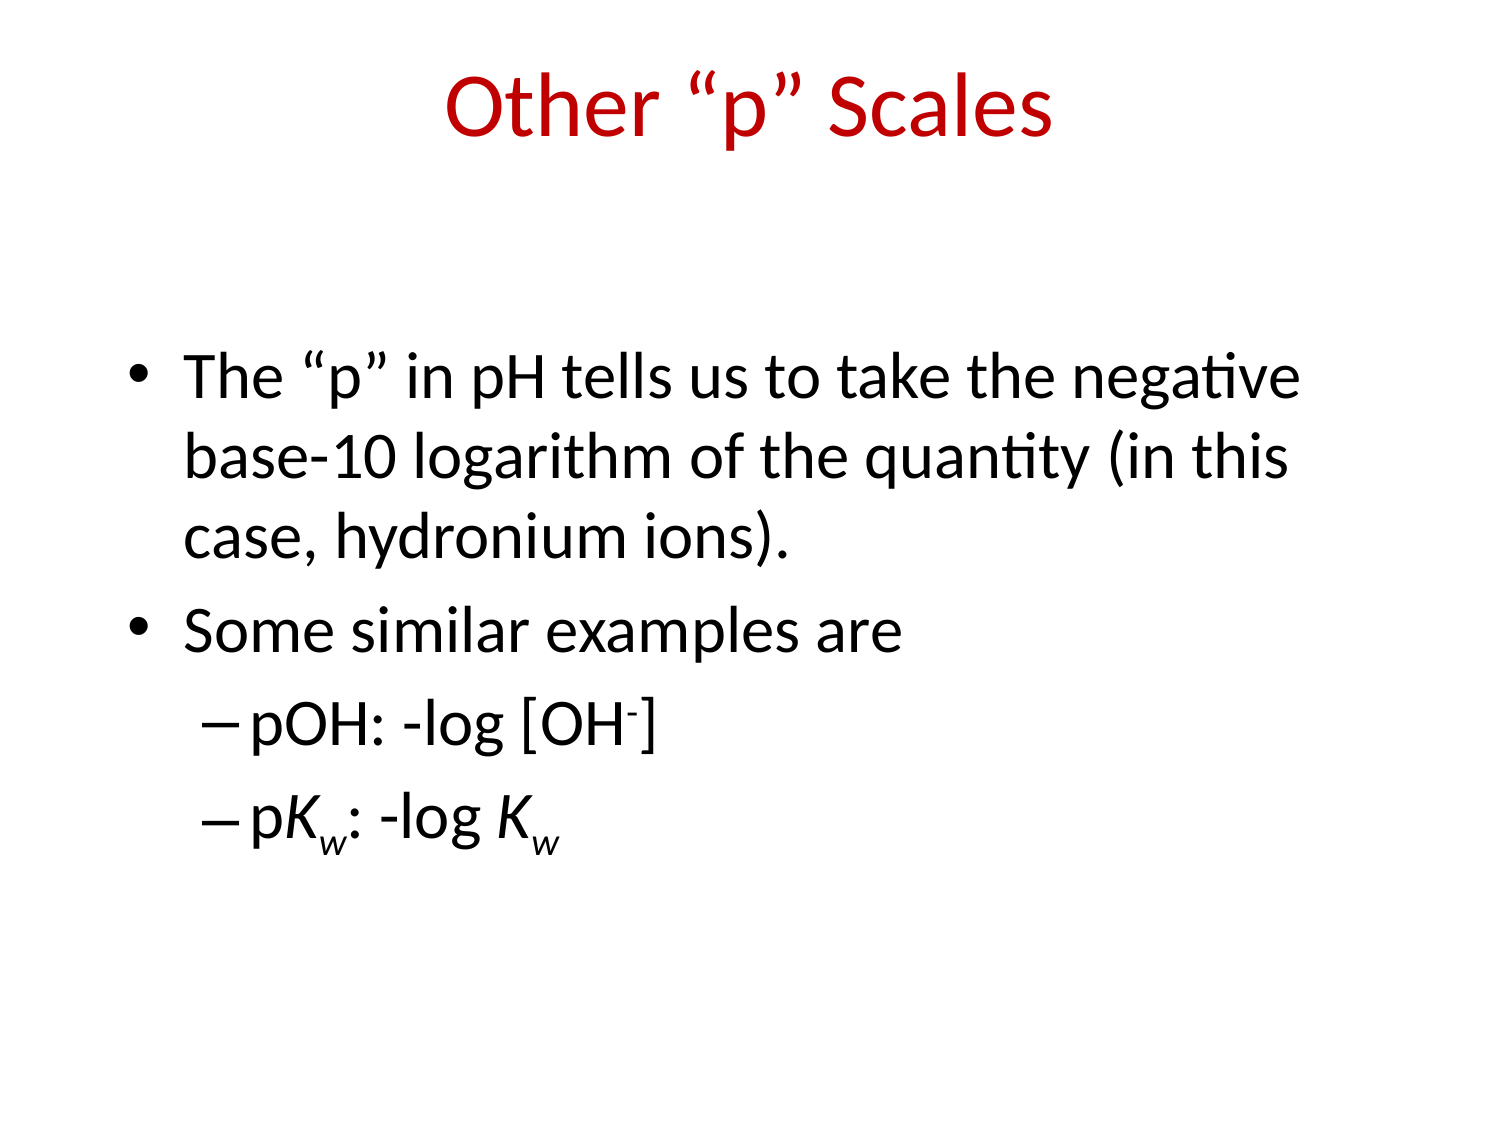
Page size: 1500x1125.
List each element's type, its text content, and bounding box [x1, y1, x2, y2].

text_box The “p” in pH tells us to take the negative base-10 logarithm of the quantity (in this case, hydronium ions). Some similar examples are pOH: -log [OH-] pKw: -log Kw [112, 324, 1388, 1000]
text_box Other “p” Scales [0, 37, 1500, 225]
